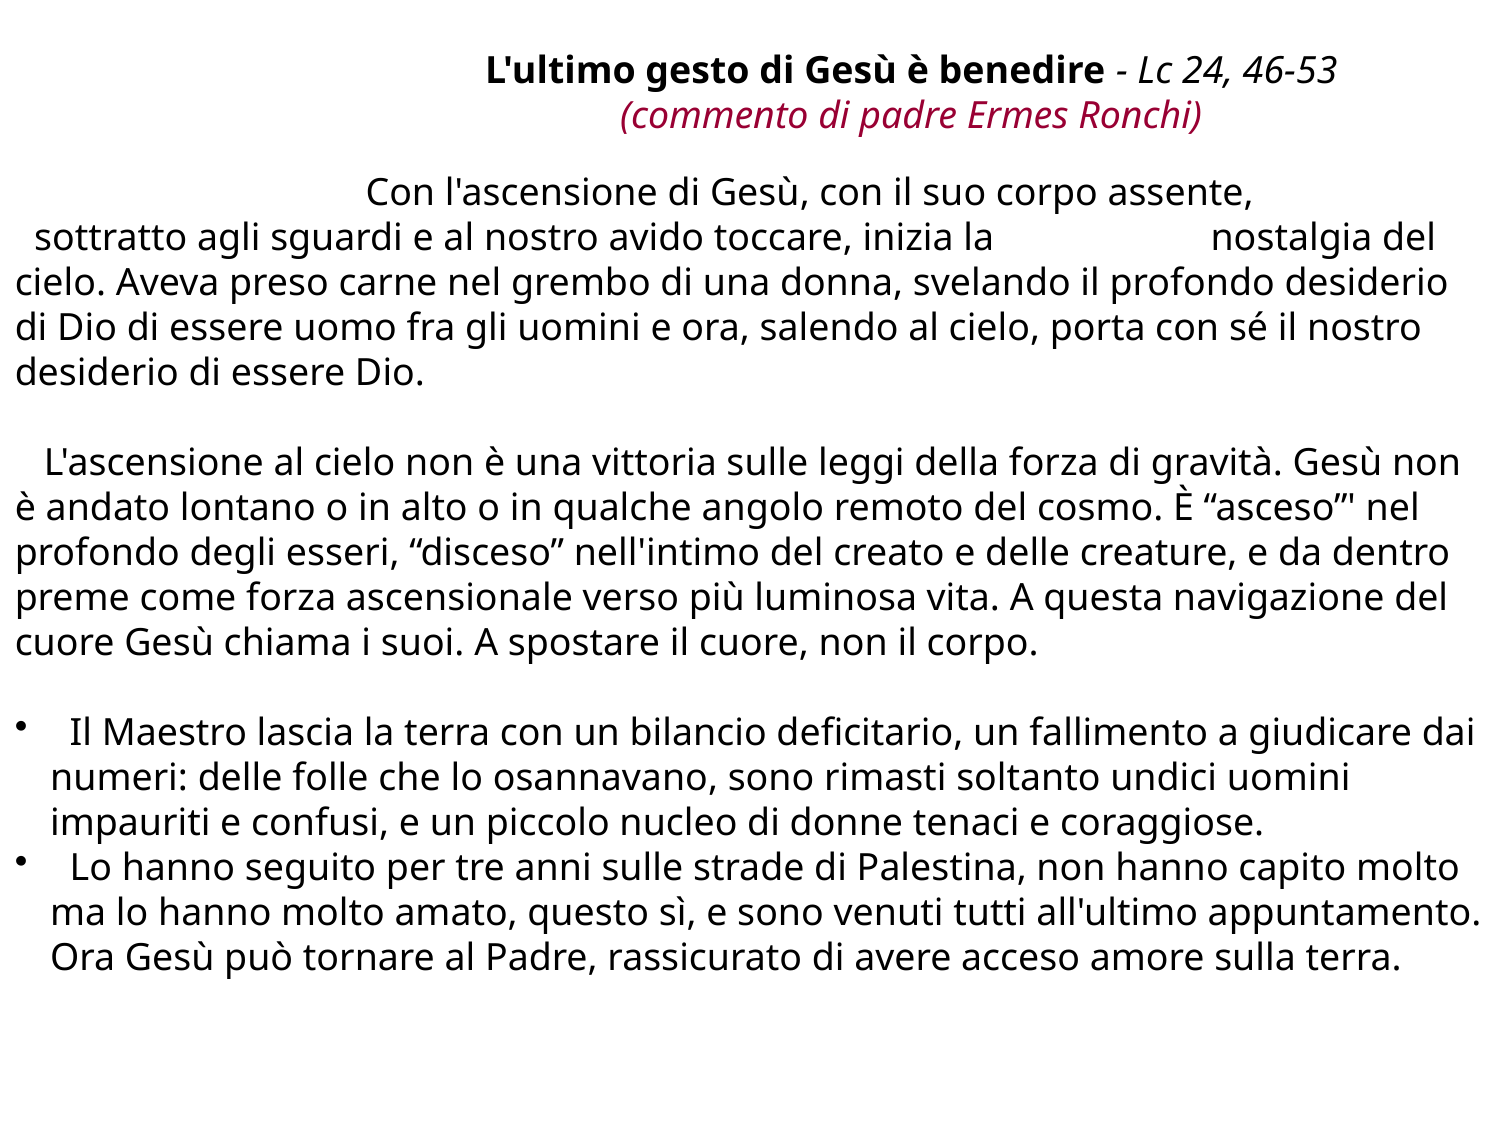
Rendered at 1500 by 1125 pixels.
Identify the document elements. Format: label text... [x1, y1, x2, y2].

text_box Con l'ascensione di Gesù, con il suo corpo assente, sottratto agli sguardi e al nostro avido toccare, inizia la nostalgia del cielo. Aveva preso carne nel grembo di una donna, svelando il profondo desiderio di Dio di essere uomo fra gli uomini e ora, salendo al cielo, porta con sé il nostro desiderio di essere Dio. L'ascensione al cielo non è una vittoria sulle leggi della forza di gravità. Gesù non è andato lontano o in alto o in qualche angolo remoto del cosmo. È “asceso”' nel profondo degli esseri, “disceso” nell'intimo del creato e delle creature, e da dentro preme come forza ascensionale verso più luminosa vita. A questa navigazione del cuore Gesù chiama i suoi. A spostare il cuore, non il corpo. Il Maestro lascia la terra con un bilancio deficitario, un fallimento a giudicare dai numeri: delle folle che lo osannavano, sono rimasti soltanto undici uomini impauriti e confusi, e un piccolo nucleo di donne tenaci e coraggiose. Lo hanno seguito per tre anni sulle strade di Palestina, non hanno capito molto ma lo hanno molto amato, questo sì, e sono venuti tutti all'ultimo appuntamento. Ora Gesù può tornare al Padre, rassicurato di avere acceso amore sulla terra. [0, 711, 1500, 799]
text_box Con l'ascensione di Gesù, con il suo corpo assente, sottratto agli sguardi e al nostro avido toccare, inizia la nostalgia del cielo. Aveva preso carne nel grembo di una donna, svelando il profondo desiderio di Dio di essere uomo fra gli uomini e ora, salendo al cielo, porta con sé il nostro desiderio di essere Dio. L'ascensione al cielo non è una vittoria sulle leggi della forza di gravità. Gesù non è andato lontano o in alto o in qualche angolo remoto del cosmo. È “asceso”' nel profondo degli esseri, “disceso” nell'intimo del creato e delle creature, e da dentro preme come forza ascensionale verso più luminosa vita. A questa navigazione del cuore Gesù chiama i suoi. A spostare il cuore, non il corpo. Il Maestro lascia la terra con un bilancio deficitario, un fallimento a giudicare dai numeri: delle folle che lo osannavano, sono rimasti soltanto undici uomini impauriti e confusi, e un piccolo nucleo di donne tenaci e coraggiose. Lo hanno seguito per tre anni sulle strade di Palestina, non hanno capito molto ma lo hanno molto amato, questo sì, e sono venuti tutti all'ultimo appuntamento. Ora Gesù può tornare al Padre, rassicurato di avere acceso amore sulla terra. [0, 160, 1500, 710]
text_box L'ultimo gesto di Gesù è benedire - Lc 24, 46-53 (commento di padre Ermes Ronchi) [330, 0, 1493, 144]
text_box Con l'ascensione di Gesù, con il suo corpo assente, sottratto agli sguardi e al nostro avido toccare, inizia la nostalgia del cielo. Aveva preso carne nel grembo di una donna, svelando il profondo desiderio di Dio di essere uomo fra gli uomini e ora, salendo al cielo, porta con sé il nostro desiderio di essere Dio. L'ascensione al cielo non è una vittoria sulle leggi della forza di gravità. Gesù non è andato lontano o in alto o in qualche angolo remoto del cosmo. È “asceso”' nel profondo degli esseri, “disceso” nell'intimo del creato e delle creature, e da dentro preme come forza ascensionale verso più luminosa vita. A questa navigazione del cuore Gesù chiama i suoi. A spostare il cuore, non il corpo. Il Maestro lascia la terra con un bilancio deficitario, un fallimento a giudicare dai numeri: delle folle che lo osannavano, sono rimasti soltanto undici uomini impauriti e confusi, e un piccolo nucleo di donne tenaci e coraggiose. Lo hanno seguito per tre anni sulle strade di Palestina, non hanno capito molto ma lo hanno molto amato, questo sì, e sono venuti tutti all'ultimo appuntamento. Ora Gesù può tornare al Padre, rassicurato di avere acceso amore sulla terra. [0, 801, 1500, 1031]
